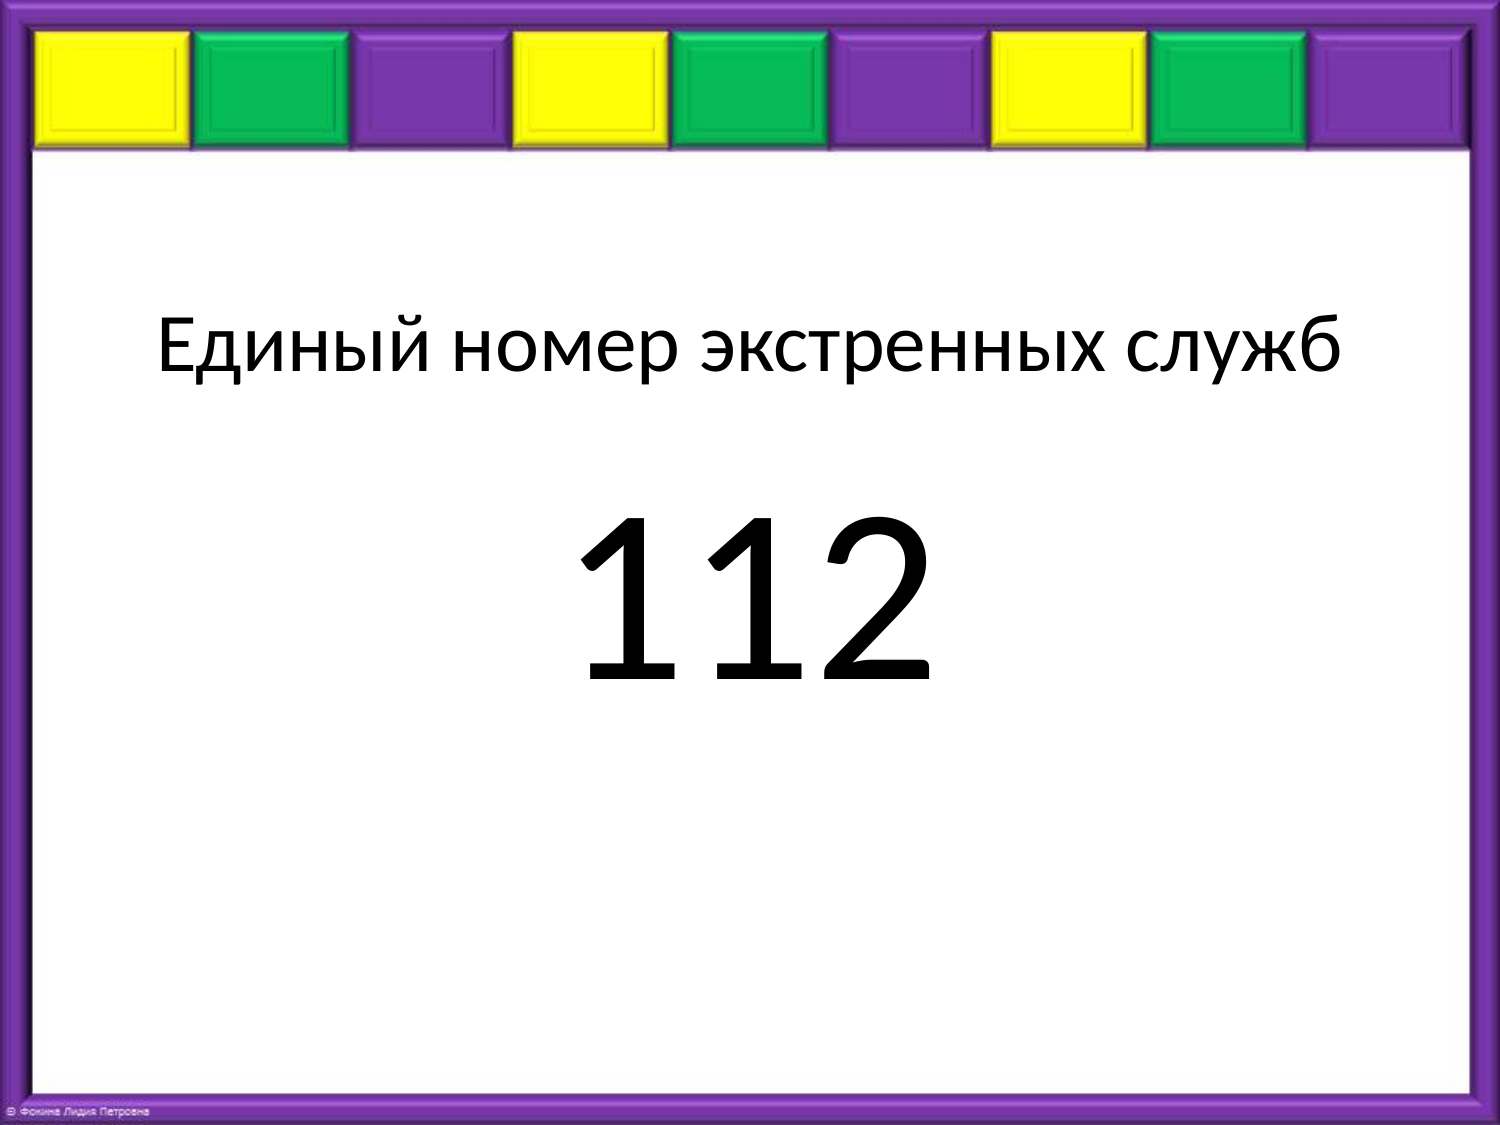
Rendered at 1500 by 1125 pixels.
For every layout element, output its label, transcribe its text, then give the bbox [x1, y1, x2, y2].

text_box Единый номер экстренных служб [74, 281, 1425, 1059]
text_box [155, 456, 1338, 877]
picture [0, 0, 1500, 1125]
